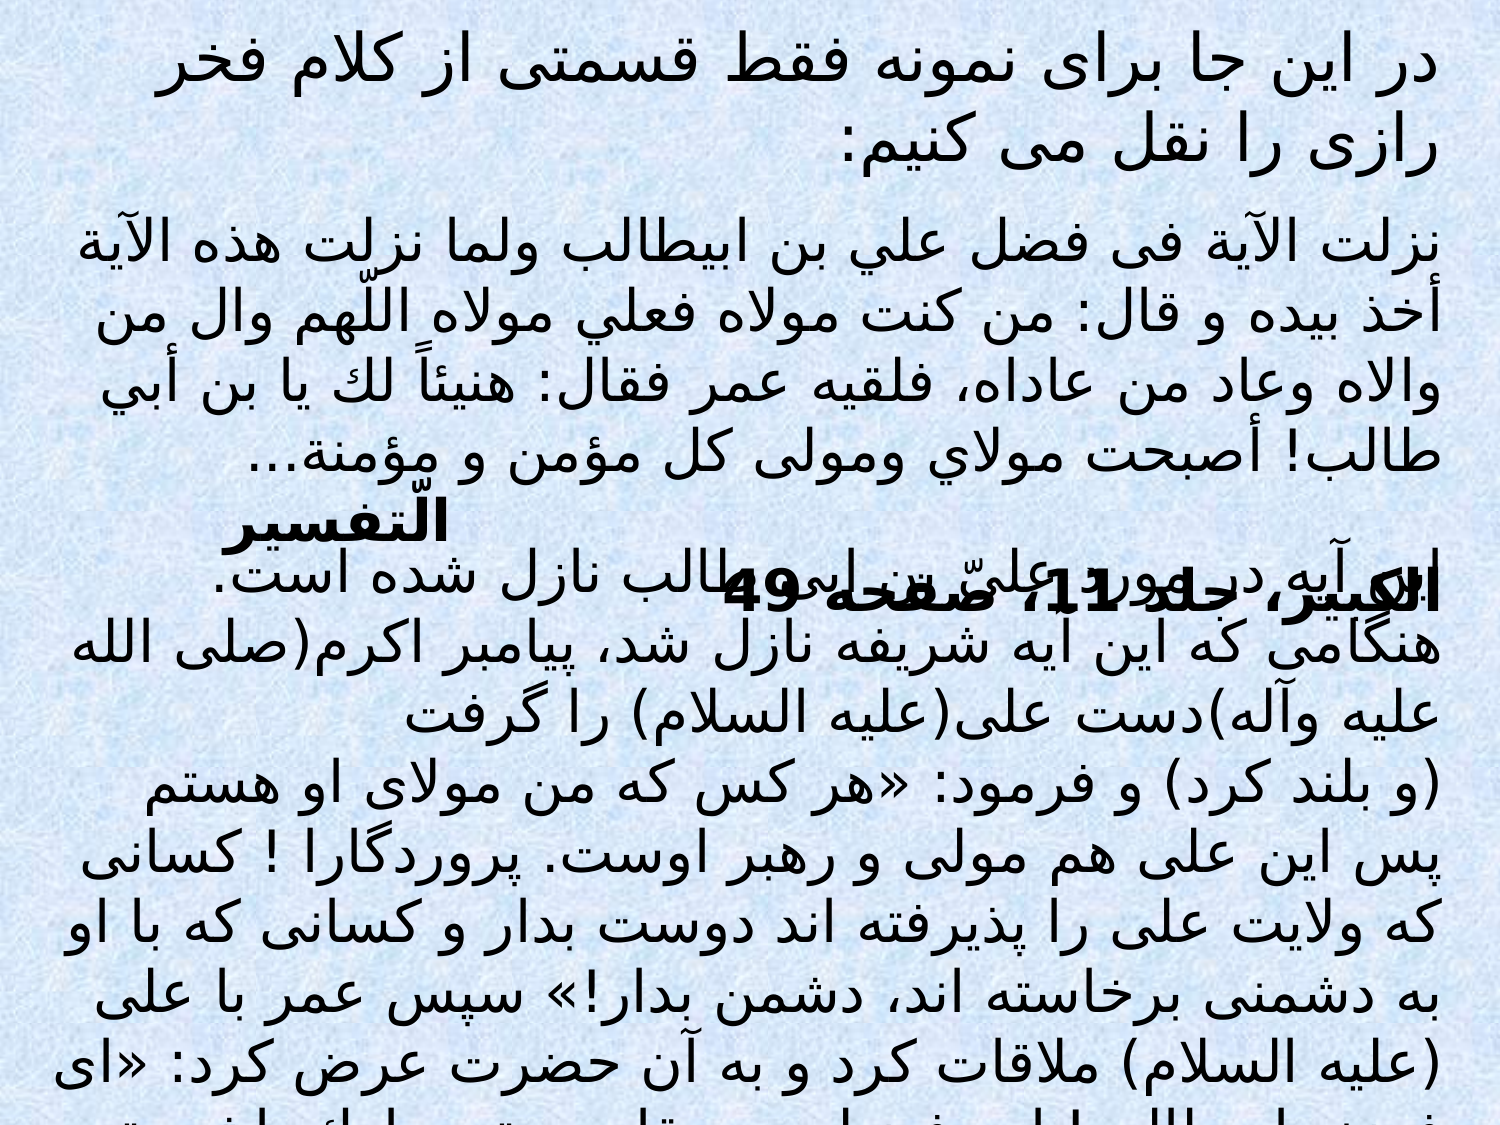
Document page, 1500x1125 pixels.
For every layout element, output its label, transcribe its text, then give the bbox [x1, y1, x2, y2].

text_box اين آيه در مورد علىّ بن ابى طالب نازل شده است. هنگامى كه اين آيه شريفه نازل شد، پيامبر اكرم(صلى الله عليه وآله)دست على(عليه السلام) را گرفت (و بلند كرد) و فرمود: «هر كس كه من مولاى او هستم پس اين على هم مولى و رهبر اوست. پروردگارا ! كسانى كه ولايت على را پذيرفته اند دوست بدار و كسانى كه با او به دشمنى برخاسته اند، دشمن بدار!» سپس عمر با على (عليه السلام) ملاقات كرد و به آن حضرت عرض كرد: «اى فرزند ابوطالب! اين فضيلت و مقام بر تو مبارك باشد. تو از امروز مولا و رهبر من و همه مردان و زنان مسلمان شدى!» [29, 527, 1459, 1125]
picture [0, 0, 1500, 1125]
title در اين جا براى نمونه فقط قسمتى از كلام فخر رازى را نقل مى كنيم: [31, 30, 1457, 159]
text_box نزلت الآية فى فضل علي بن ابيطالب ولما نزلت هذه الآية أخذ بيده و قال: من كنت مولاه فعلي مولاه اللّهم وال من والاه وعاد من عاداه، فلقيه عمر فقال: هنيئاً لك يا بن أبي طالب! أصبحت مولاي ومولى كل مؤمن و مؤمنة... الّتفسير الكبير، جلد 11، صفحه 49 [29, 196, 1459, 527]
